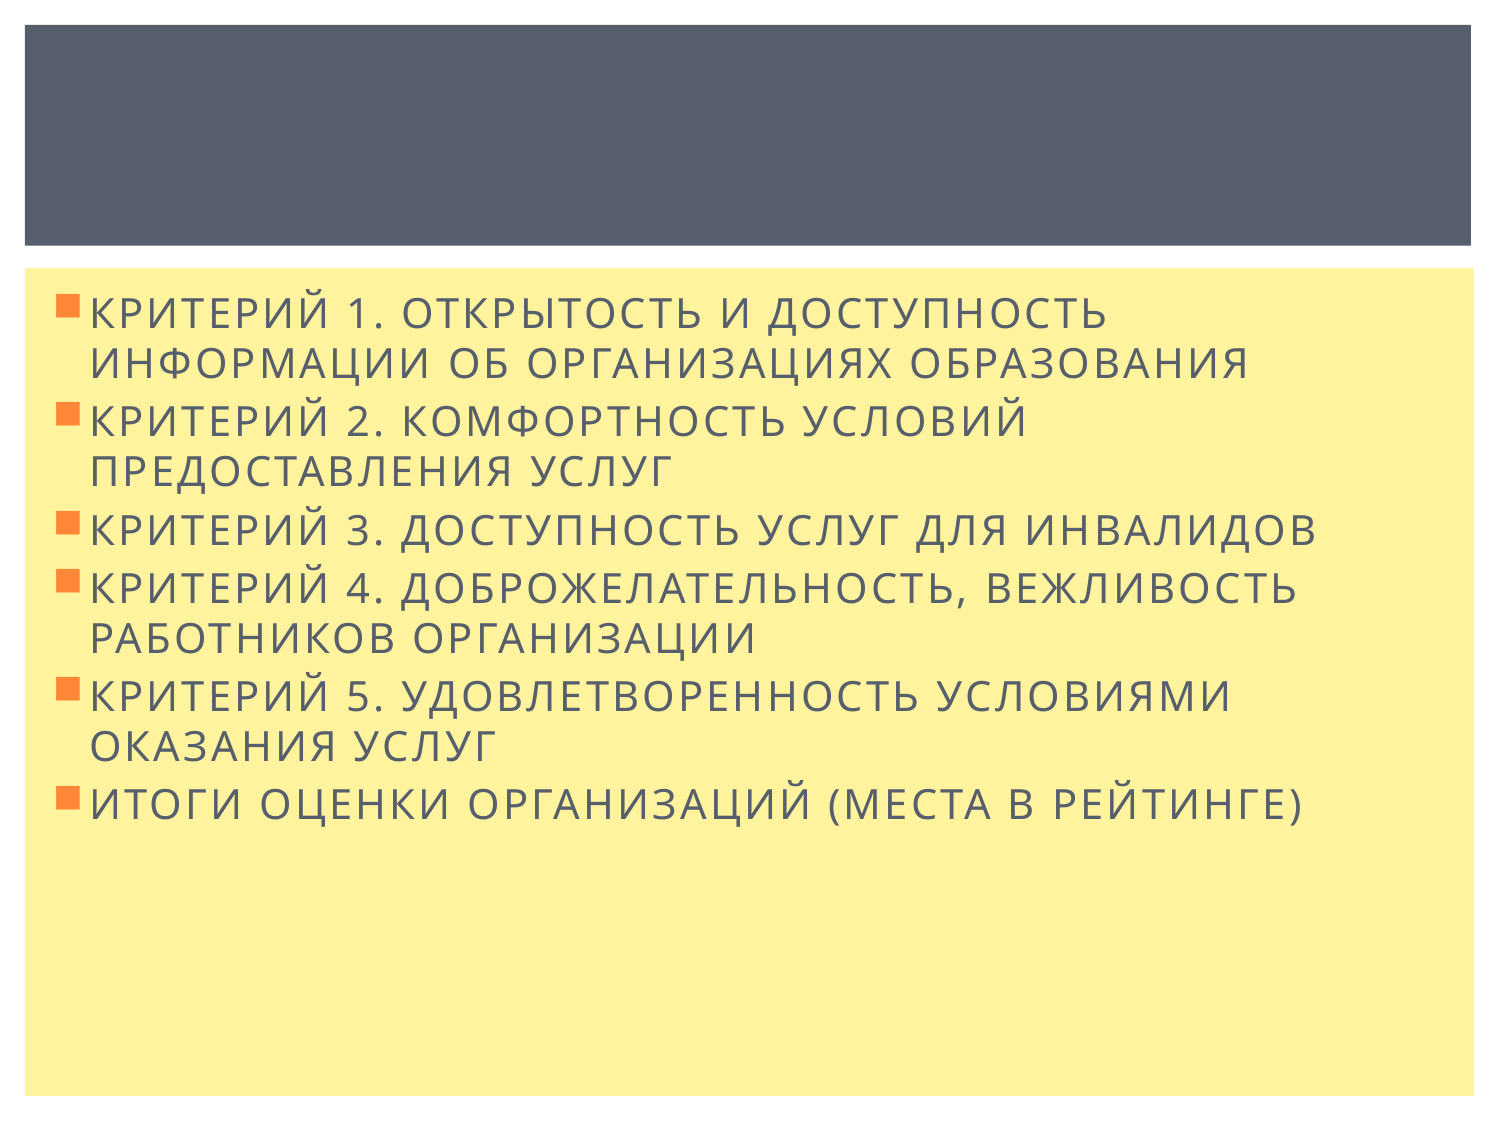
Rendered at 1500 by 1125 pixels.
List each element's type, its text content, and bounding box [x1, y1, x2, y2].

list КРИТЕРИЙ 1. ОТКРЫТОСТЬ И ДОСТУПНОСТЬ ИНФОРМАЦИИ ОБ ОРГАНИЗАЦИЯХ ОБРАЗОВАНИЯ КРИТЕРИЙ 2. КОМФОРТНОСТЬ УСЛОВИЙ ПРЕДОСТАВЛЕНИЯ УСЛУГ КРИТЕРИЙ 3. ДОСТУПНОСТЬ УСЛУГ ДЛЯ ИНВАЛИДОВ КРИТЕРИЙ 4. ДОБРОЖЕЛАТЕЛЬНОСТЬ, ВЕЖЛИВОСТЬ РАБОТНИКОВ ОРГАНИЗАЦИИ КРИТЕРИЙ 5. УДОВЛЕТВОРЕННОСТЬ УСЛОВИЯМИ ОКАЗАНИЯ УСЛУГ ИТОГИ ОЦЕНКИ ОРГАНИЗАЦИЙ (МЕСТА В РЕЙТИНГЕ) [29, 278, 1471, 1071]
